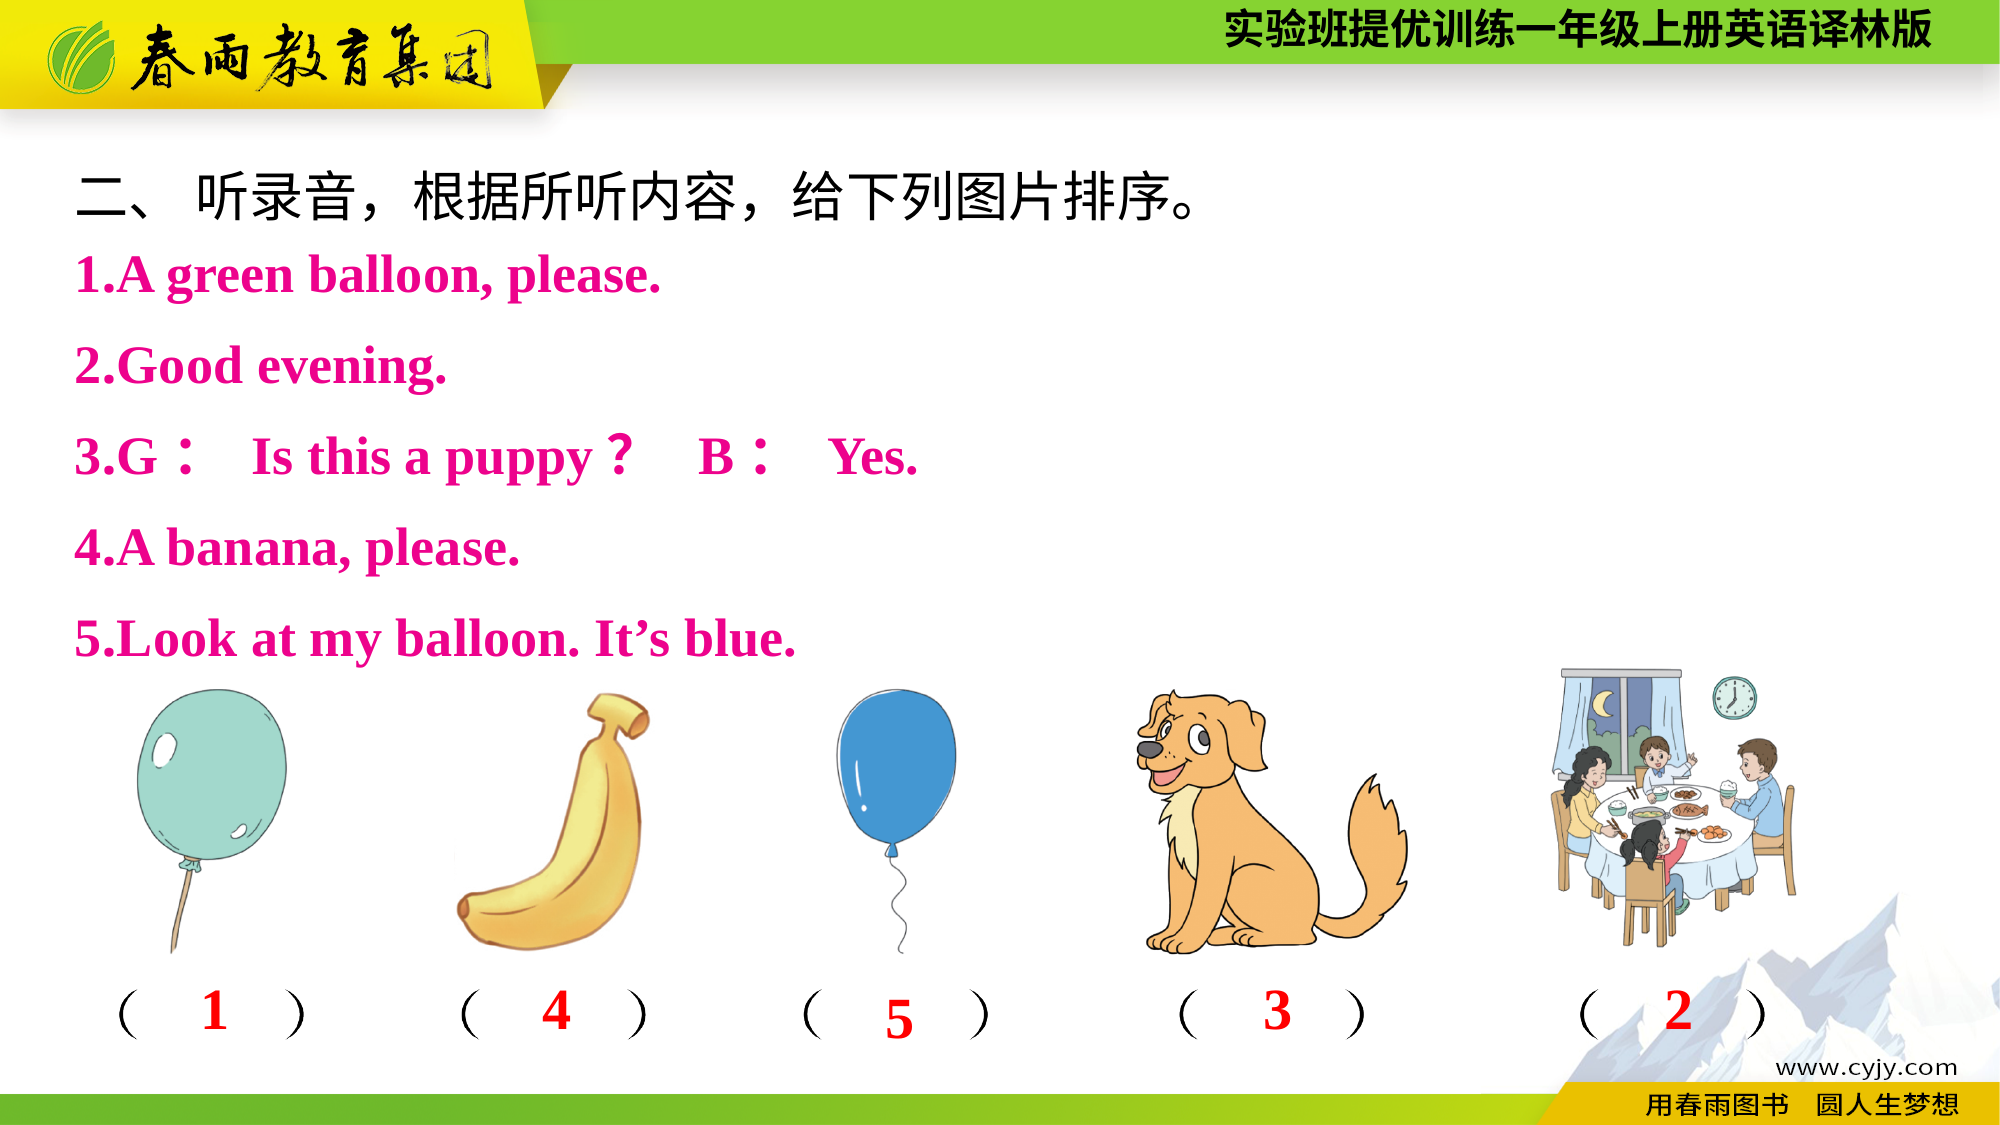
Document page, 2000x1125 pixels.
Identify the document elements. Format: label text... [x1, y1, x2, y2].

list 二、 听录音，根据所听内容，给下列图片排序。 [59, 122, 1944, 204]
picture [0, 0, 2000, 1125]
text_box 1.A green balloon, please. 2.Good evening. 3.G： Is this a puppy？ B： Yes. 4.A banana, please. 5.Look at my balloon. It’s blue. [59, 204, 1944, 675]
